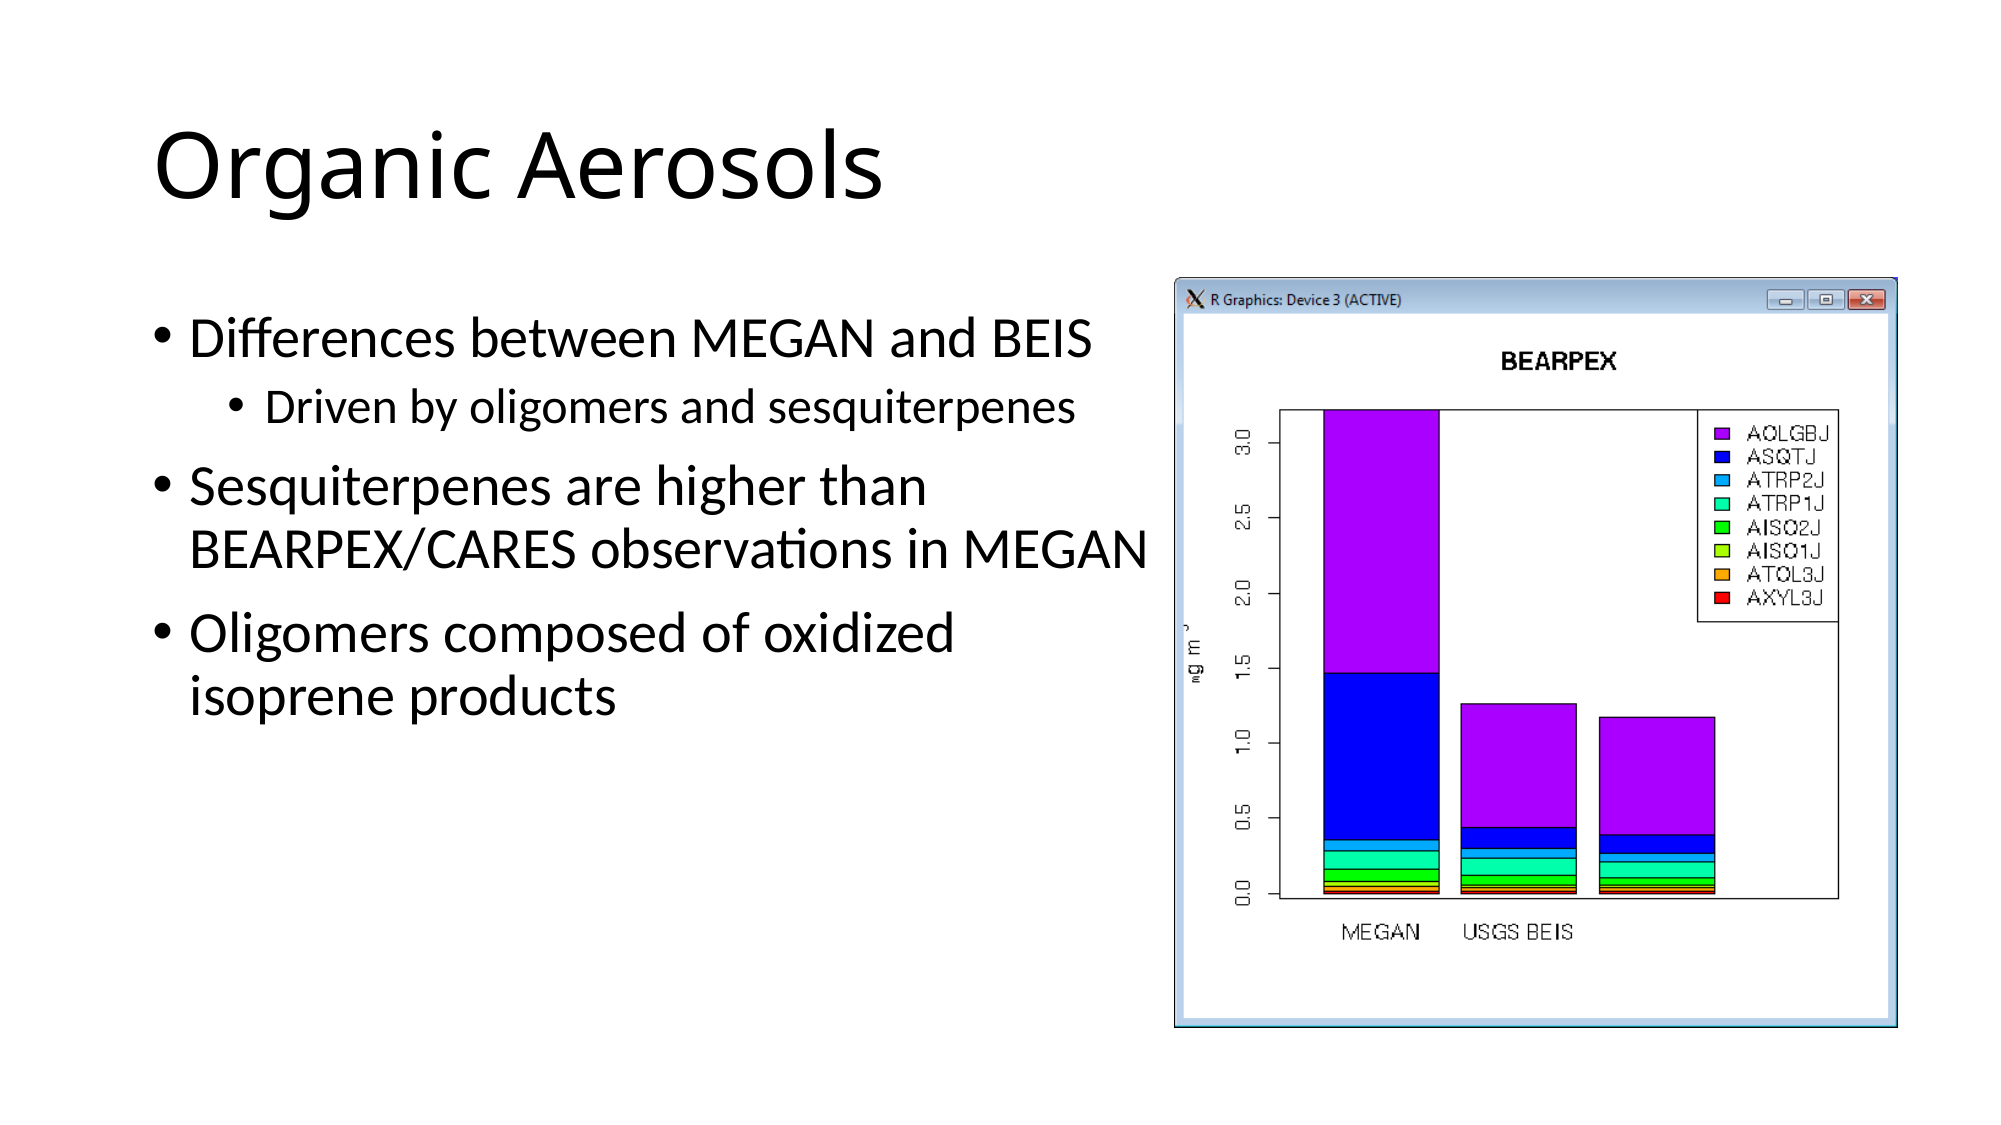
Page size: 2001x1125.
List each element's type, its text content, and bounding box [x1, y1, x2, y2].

title Organic Aerosols [137, 59, 1863, 278]
picture [1174, 277, 1898, 1028]
list Differences between MEGAN and BEIS Driven by oligomers and sesquiterpenes Sesquiterpenes are higher than BEARPEX/CARES observations in MEGAN Oligomers composed of oxidized isoprene products [137, 299, 1174, 1014]
